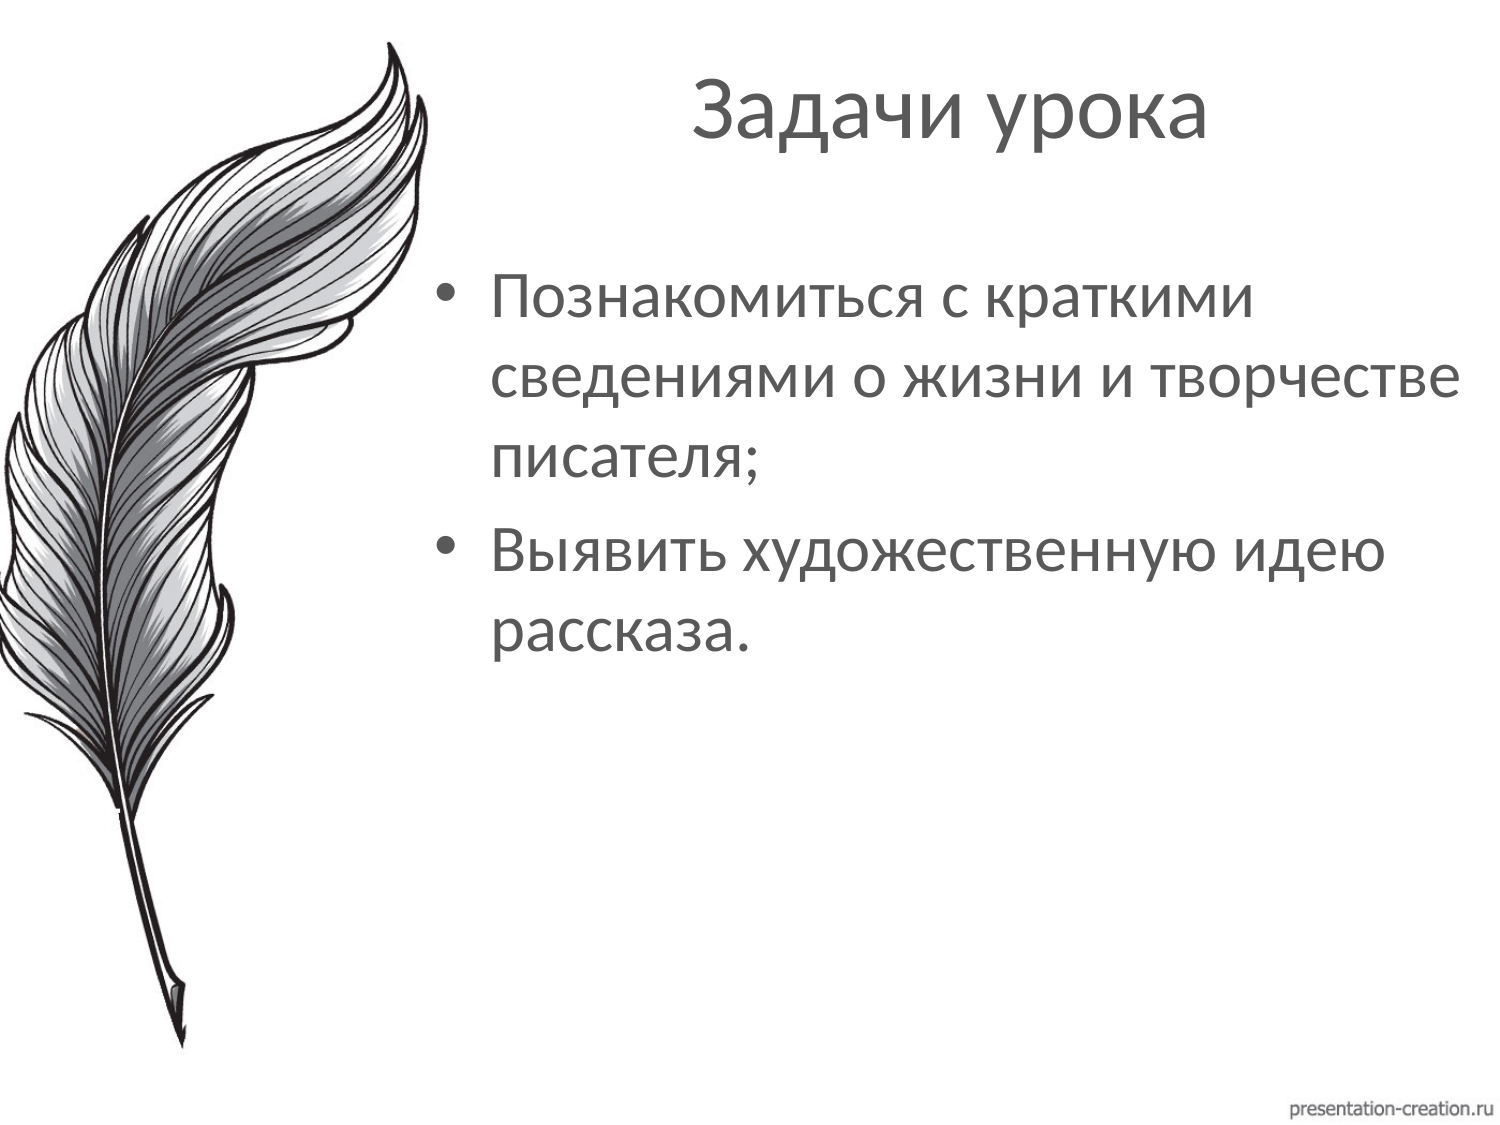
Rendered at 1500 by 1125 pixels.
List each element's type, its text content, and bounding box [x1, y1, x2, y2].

list Познакомиться с краткими сведениями о жизни и творчестве писателя; Выявить художественную идею рассказа. [419, 243, 1483, 1024]
title Задачи урока [442, 7, 1459, 197]
picture [0, 0, 1500, 1125]
